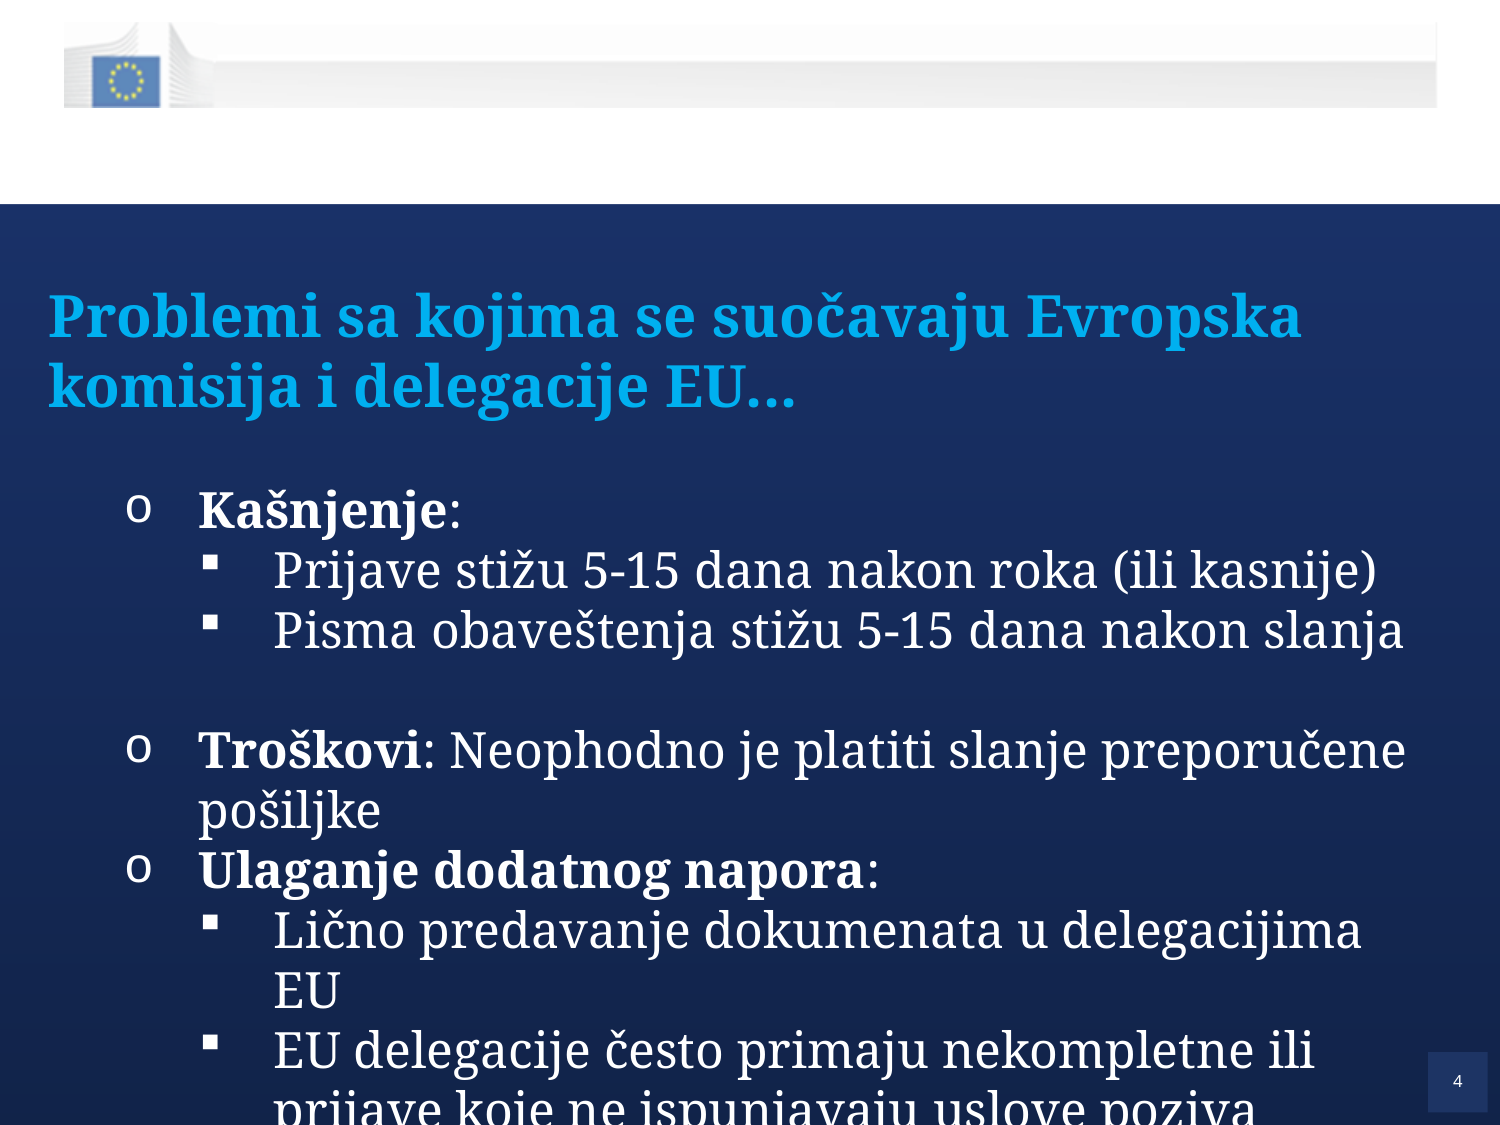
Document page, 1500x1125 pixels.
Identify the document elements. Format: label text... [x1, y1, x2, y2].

text_box Problemi sa kojima se suočavaju Evropska komisija i delegacije EU... Kašnjenje: Prijave stižu 5-15 dana nakon roka (ili kasnije) Pisma obaveštenja stižu 5-15 dana nakon slanja Troškovi: Neophodno je platiti slanje preporučene pošiljke Ulaganje dodatnog napora: Lično predavanje dokumenata u delegacijima EU EU delegacije često primaju nekompletne ili prijave koje ne ispunjavaju uslove poziva [34, 271, 1456, 1125]
slide_number 4 [1456, 1052, 1488, 1113]
picture [64, 22, 1439, 108]
text_box [0, 112, 1500, 206]
